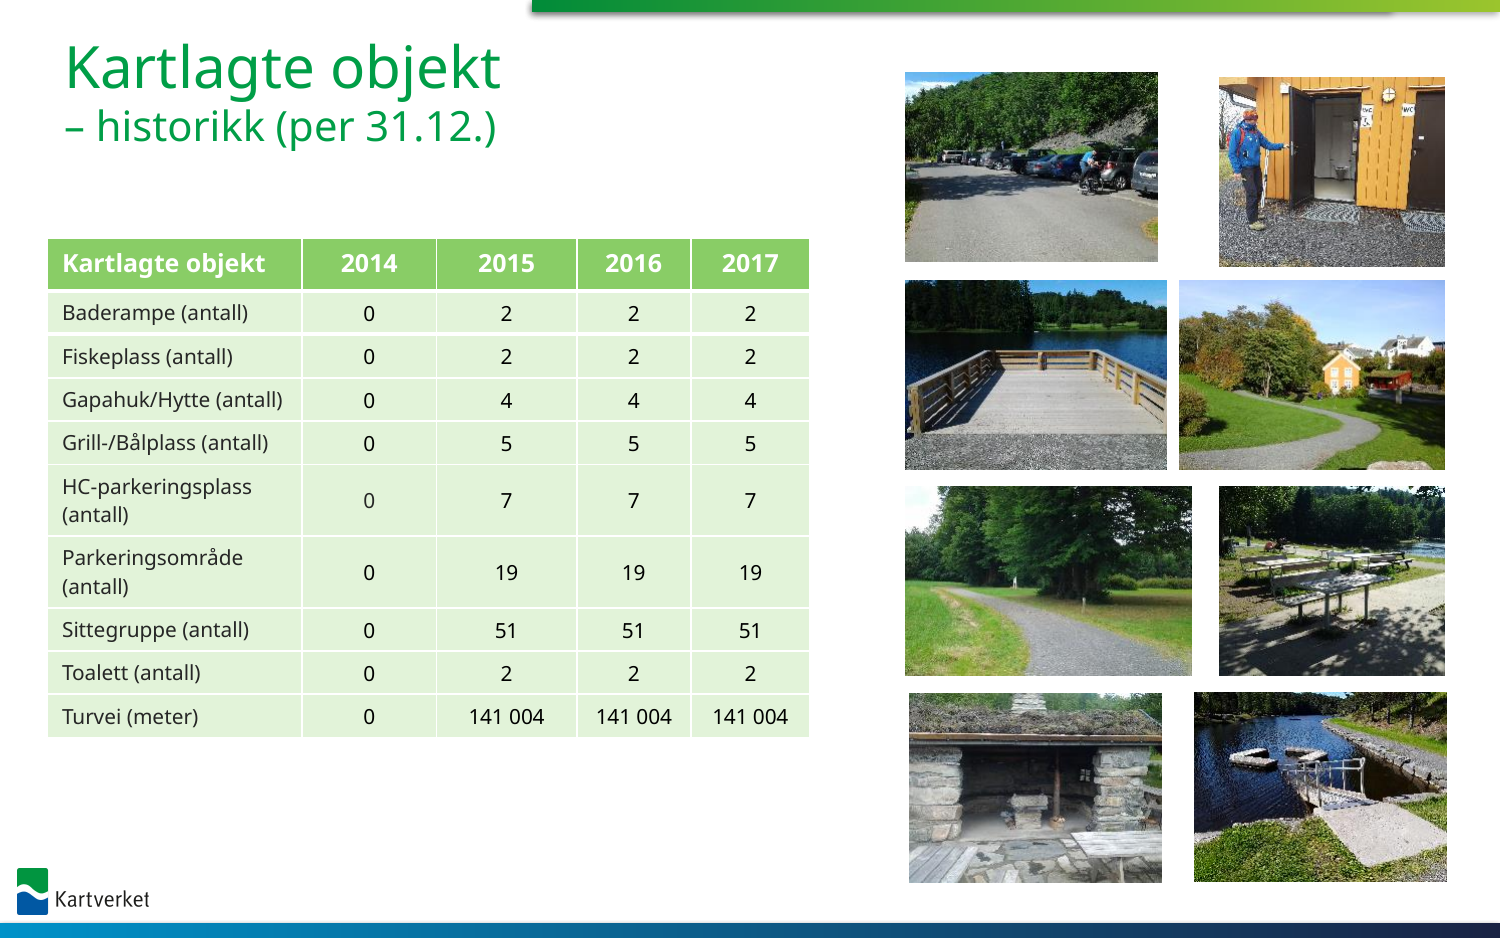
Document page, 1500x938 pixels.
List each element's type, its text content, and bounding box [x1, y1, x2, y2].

picture [1194, 692, 1448, 882]
table_cell 4 [578, 379, 690, 420]
table_cell Toalett (antall) [48, 652, 301, 693]
table_cell 0 [303, 695, 436, 737]
table_cell 2 [578, 293, 690, 332]
table_cell 141 004 [437, 695, 576, 737]
table_cell Fiskeplass (antall) [48, 336, 301, 377]
table_cell 2 [437, 293, 576, 332]
picture [1219, 486, 1445, 676]
table_cell 7 [578, 465, 690, 535]
picture [905, 72, 1158, 262]
table_cell 0 [303, 422, 436, 464]
table_header 2015 [437, 239, 576, 289]
table_cell Baderampe (antall) [48, 293, 301, 332]
table_cell 141 004 [578, 695, 690, 737]
table_cell 5 [437, 422, 576, 464]
table_cell 4 [437, 379, 576, 420]
table_header 2014 [303, 239, 436, 289]
table_header Kartlagte objekt [48, 239, 301, 289]
table_cell 0 [303, 609, 436, 650]
table_cell 0 [303, 293, 436, 332]
table_cell Grill-/Bålplass (antall) [48, 422, 301, 464]
table_cell 141 004 [692, 695, 809, 737]
table_cell 0 [303, 379, 436, 420]
picture [905, 486, 1193, 676]
table_cell 19 [692, 537, 809, 607]
table_cell 2 [578, 652, 690, 693]
table_cell 2 [437, 652, 576, 693]
picture [1179, 280, 1445, 470]
table_cell 0 [303, 652, 436, 693]
table_cell HC-parkeringsplass (antall) [48, 465, 301, 535]
table_cell 2 [692, 336, 809, 377]
table_cell 19 [437, 537, 576, 607]
table_cell 0 [303, 336, 436, 377]
picture [905, 280, 1167, 470]
table_cell 2 [692, 652, 809, 693]
table_header 2016 [578, 239, 690, 289]
table_cell Parkeringsområde (antall) [48, 537, 301, 607]
table_cell 5 [692, 422, 809, 464]
table_cell 51 [578, 609, 690, 650]
table_cell 5 [578, 422, 690, 464]
table_cell 19 [578, 537, 690, 607]
table_cell Sittegruppe (antall) [48, 609, 301, 650]
table_cell 7 [692, 465, 809, 535]
table_cell Gapahuk/Hytte (antall) [48, 379, 301, 420]
table_cell 4 [692, 379, 809, 420]
text_box Kartlagte objekt – historikk (per 31.12.) [49, 14, 1431, 158]
table_cell 2 [578, 336, 690, 377]
table_cell 51 [437, 609, 576, 650]
table_cell 2 [437, 336, 576, 377]
table_cell 0 [303, 537, 436, 607]
table_header 2017 [692, 239, 809, 289]
table_cell 51 [692, 609, 809, 650]
table_cell 2 [692, 293, 809, 332]
picture [909, 693, 1163, 884]
table_cell 0 [303, 465, 436, 535]
picture [1219, 77, 1445, 267]
table_cell Turvei (meter) [48, 695, 301, 737]
table_cell 7 [437, 465, 576, 535]
